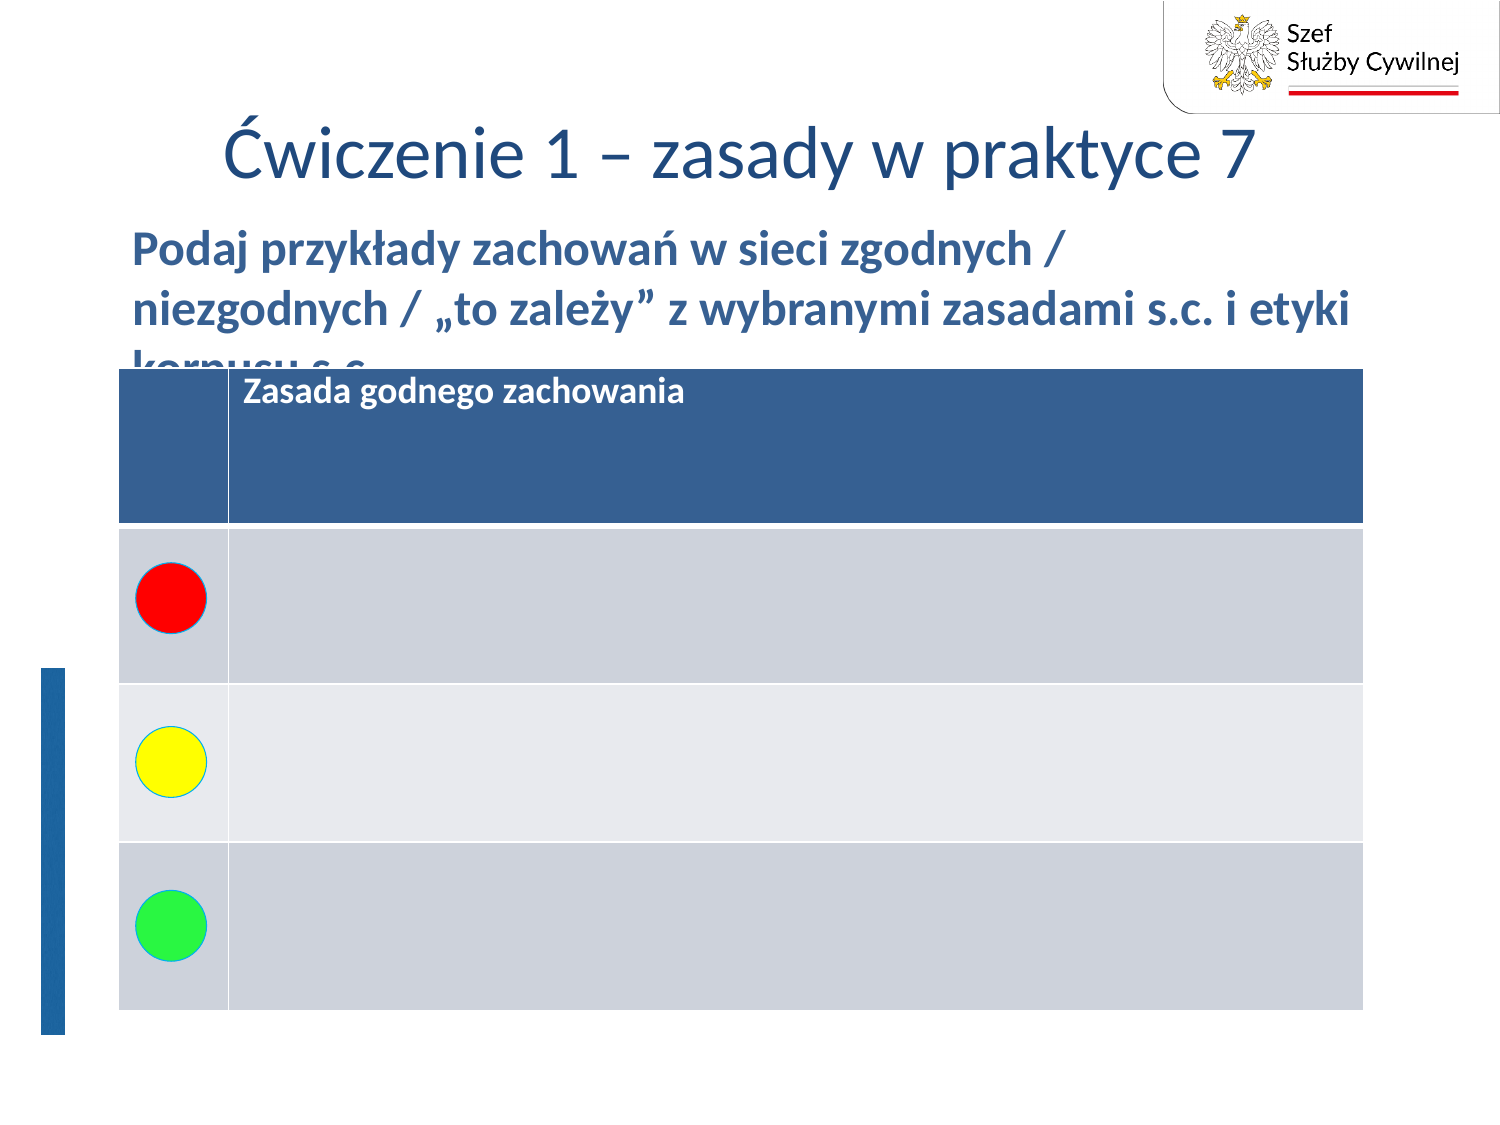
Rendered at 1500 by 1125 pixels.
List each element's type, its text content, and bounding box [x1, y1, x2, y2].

table_header [119, 369, 228, 523]
table_cell [119, 843, 228, 1010]
text_box [133, 724, 209, 800]
table_cell [229, 529, 1363, 683]
table_header Zasada godnego zachowania [229, 369, 1363, 523]
title Ćwiczenie 1 – zasady w praktyce 7 [91, 95, 1391, 221]
text_box [133, 888, 209, 964]
table_cell [229, 685, 1363, 841]
table_cell [119, 685, 228, 841]
text_box Podaj przykłady zachowań w sieci zgodnych / niezgodnych / „to zależy” z wybranymi zasadami s.c. i etyki korpusu s.c. [117, 208, 1382, 403]
picture [41, 668, 65, 1035]
picture [1163, 0, 1500, 114]
table_cell [119, 529, 228, 683]
text_box [133, 560, 209, 636]
table_cell [229, 843, 1363, 1010]
